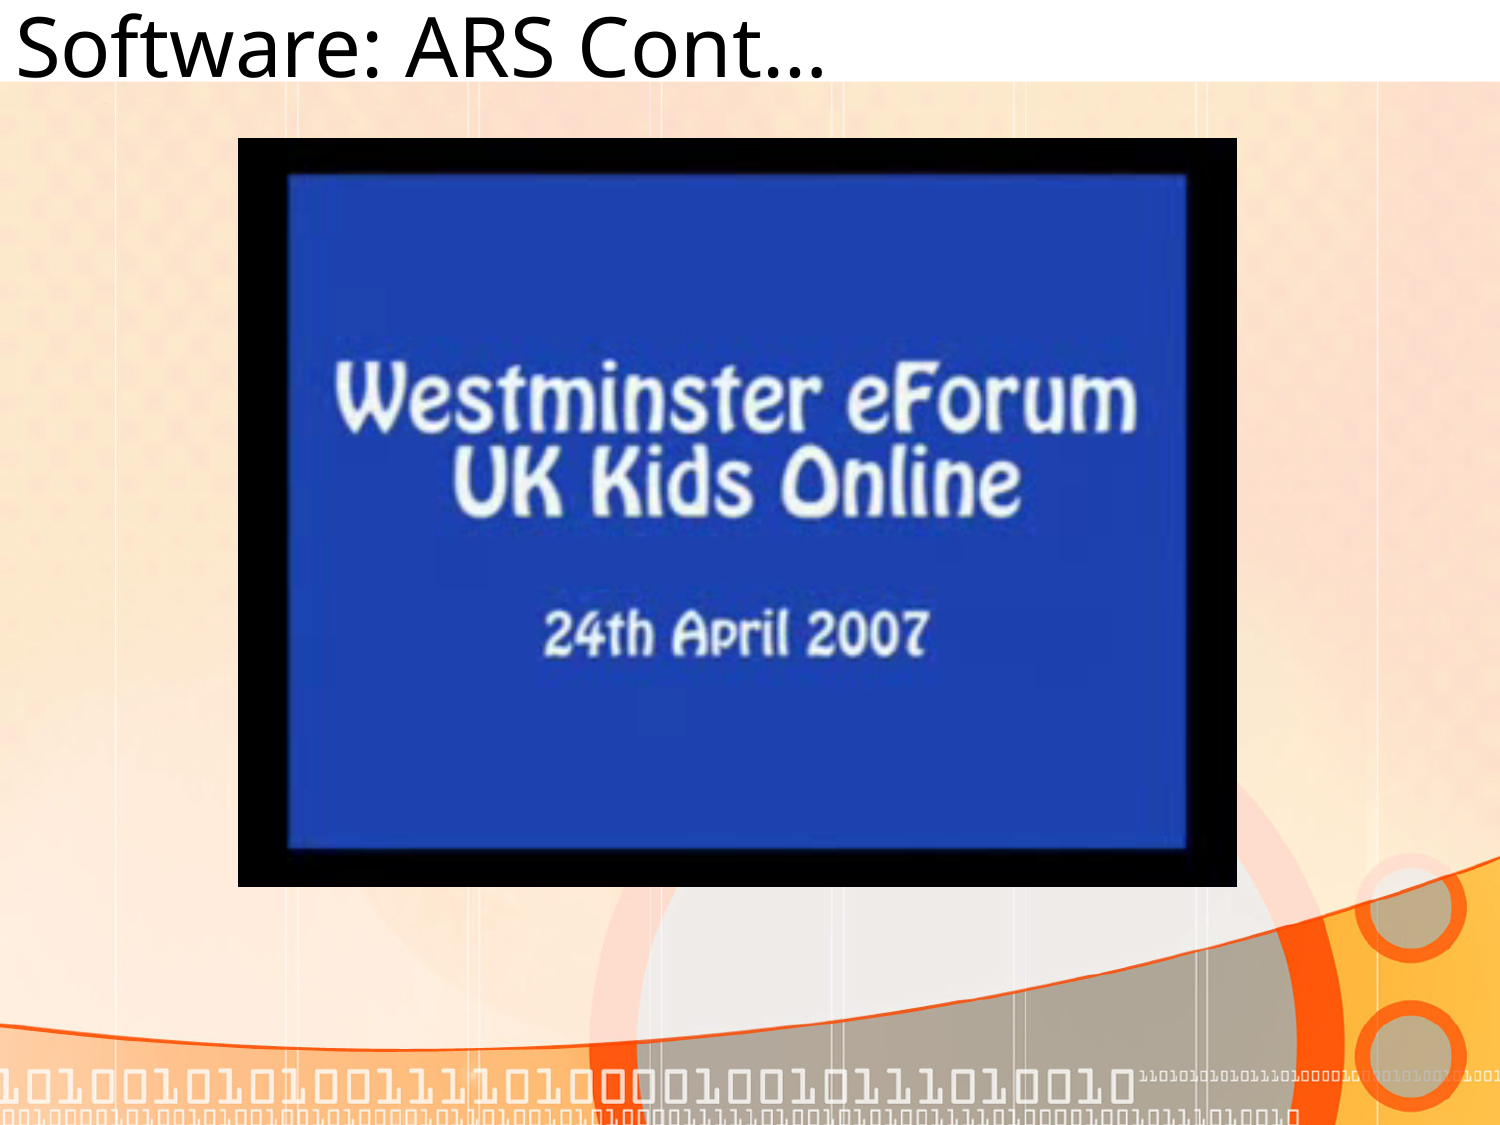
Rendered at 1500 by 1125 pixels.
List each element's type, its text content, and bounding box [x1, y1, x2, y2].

title Software: ARS Cont… [0, 0, 1500, 101]
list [237, 137, 1238, 888]
picture [0, 101, 1500, 1125]
